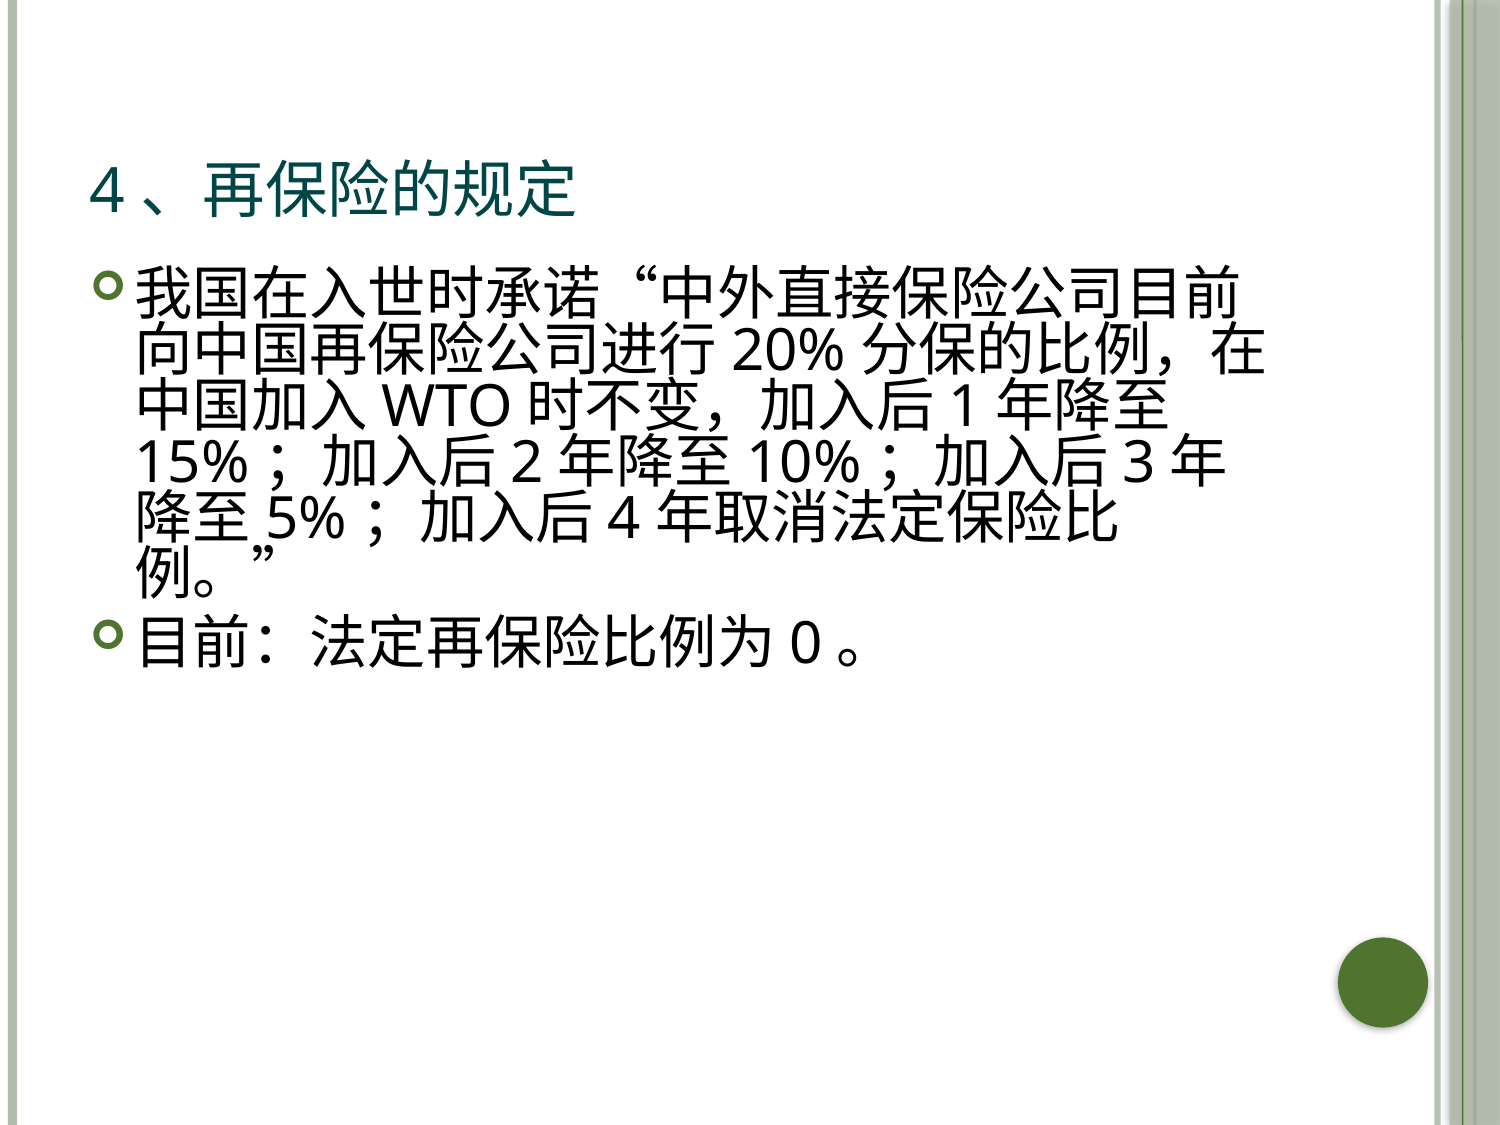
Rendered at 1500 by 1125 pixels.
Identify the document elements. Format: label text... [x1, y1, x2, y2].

list 我国在入世时承诺“中外直接保险公司目前向中国再保险公司进行20%分保的比例，在中国加入WTO时不变，加入后1年降至15%；加入后2年降至10%；加入后3年降至5%；加入后4年取消法定保险比例。” 目前：法定再保险比例为0。 [74, 262, 1301, 1063]
title 4、再保险的规定 [75, 45, 1300, 233]
